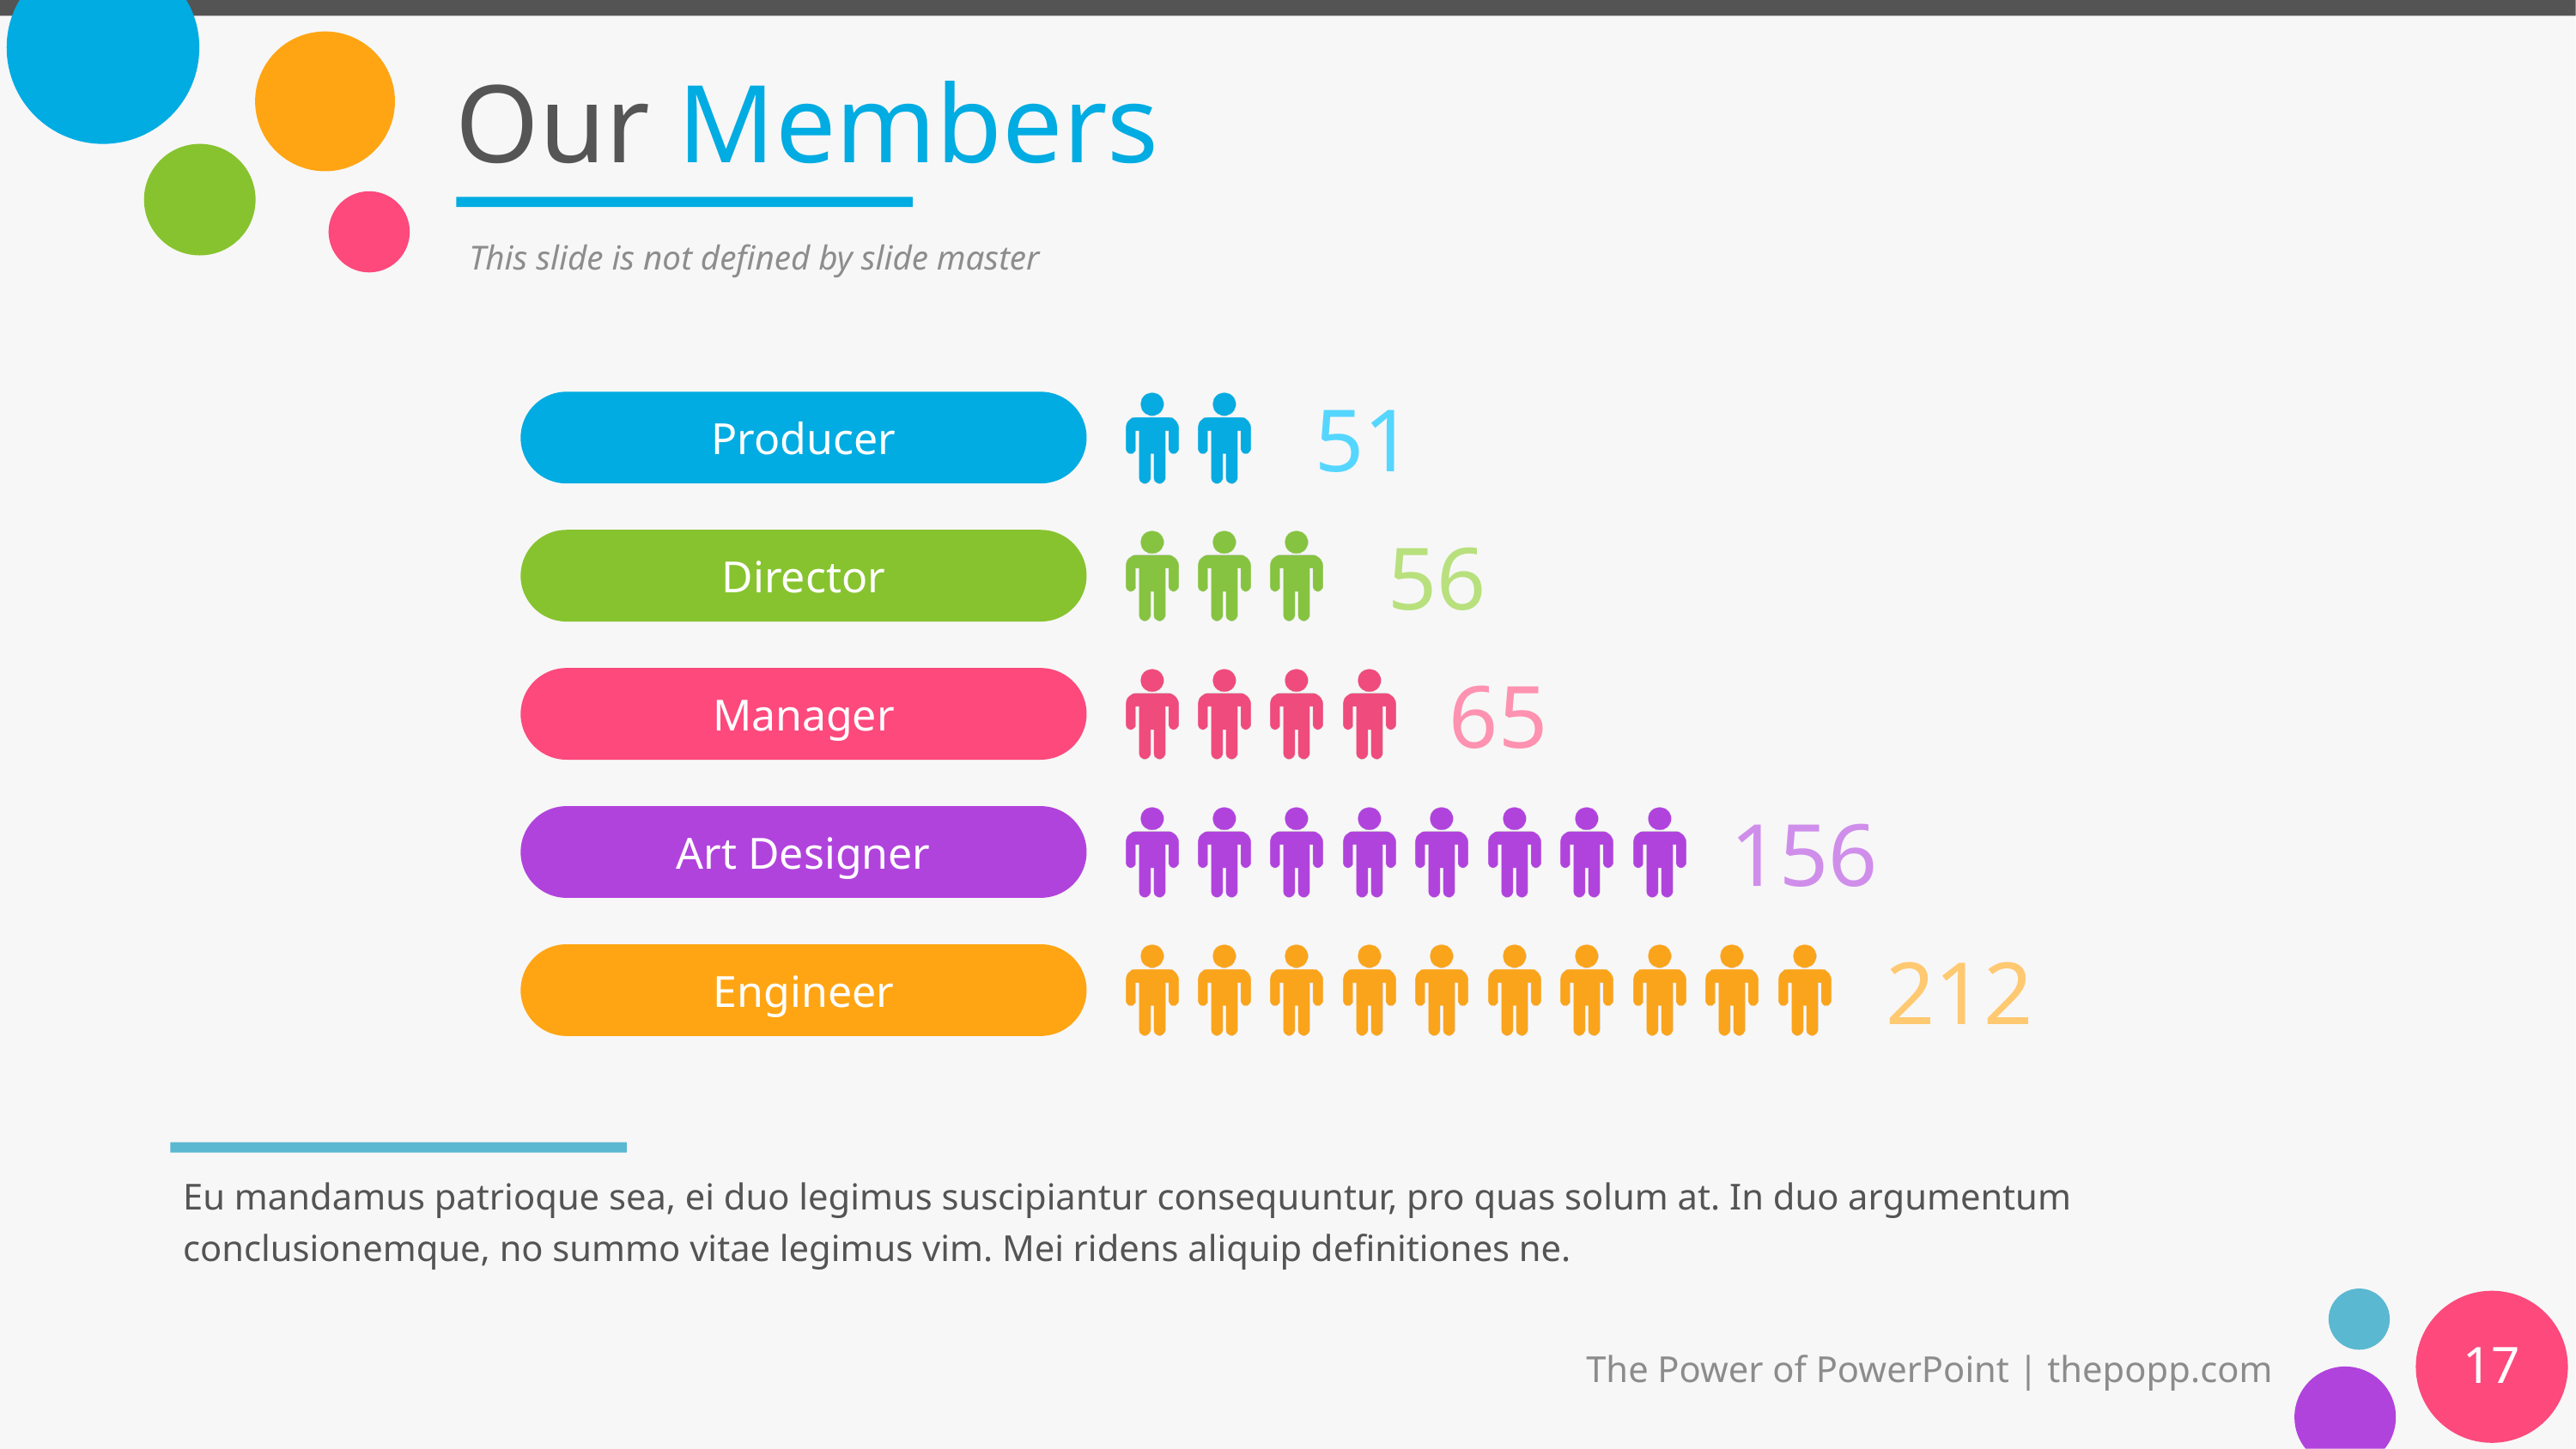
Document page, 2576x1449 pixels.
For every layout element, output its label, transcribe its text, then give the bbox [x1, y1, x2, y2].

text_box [1083, 391, 1292, 484]
text_box Eu mandamus patrioque sea, ei duo legimus suscipiantur consequuntur, pro quas solum at. In duo argumentum conclusionemque, no summo vitae legimus vim. Mei ridens aliquip definitiones ne. [170, 1159, 2295, 1337]
text_box Manager [519, 666, 1078, 762]
text_box Engineer [519, 942, 1078, 1038]
text_box 65 [1437, 656, 1561, 772]
title Our Members [433, 34, 2454, 204]
text_box Producer [519, 390, 1078, 486]
text_box 212 [1873, 932, 2046, 1048]
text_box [1083, 805, 1728, 899]
slide_number 17 [2415, 1328, 2568, 1406]
text_box Director [519, 528, 1078, 624]
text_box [1083, 529, 1365, 622]
text_box 51 [1303, 379, 1427, 495]
list This slide is not defined by slide master [446, 217, 2465, 288]
text_box 156 [1717, 794, 1891, 910]
footer The Power of PowerPoint | thepopp.com [1479, 1332, 2296, 1410]
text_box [1083, 943, 1873, 1037]
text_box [1083, 667, 1437, 761]
text_box [168, 1141, 629, 1155]
text_box 56 [1375, 518, 1499, 634]
text_box Art Designer [519, 803, 1078, 900]
